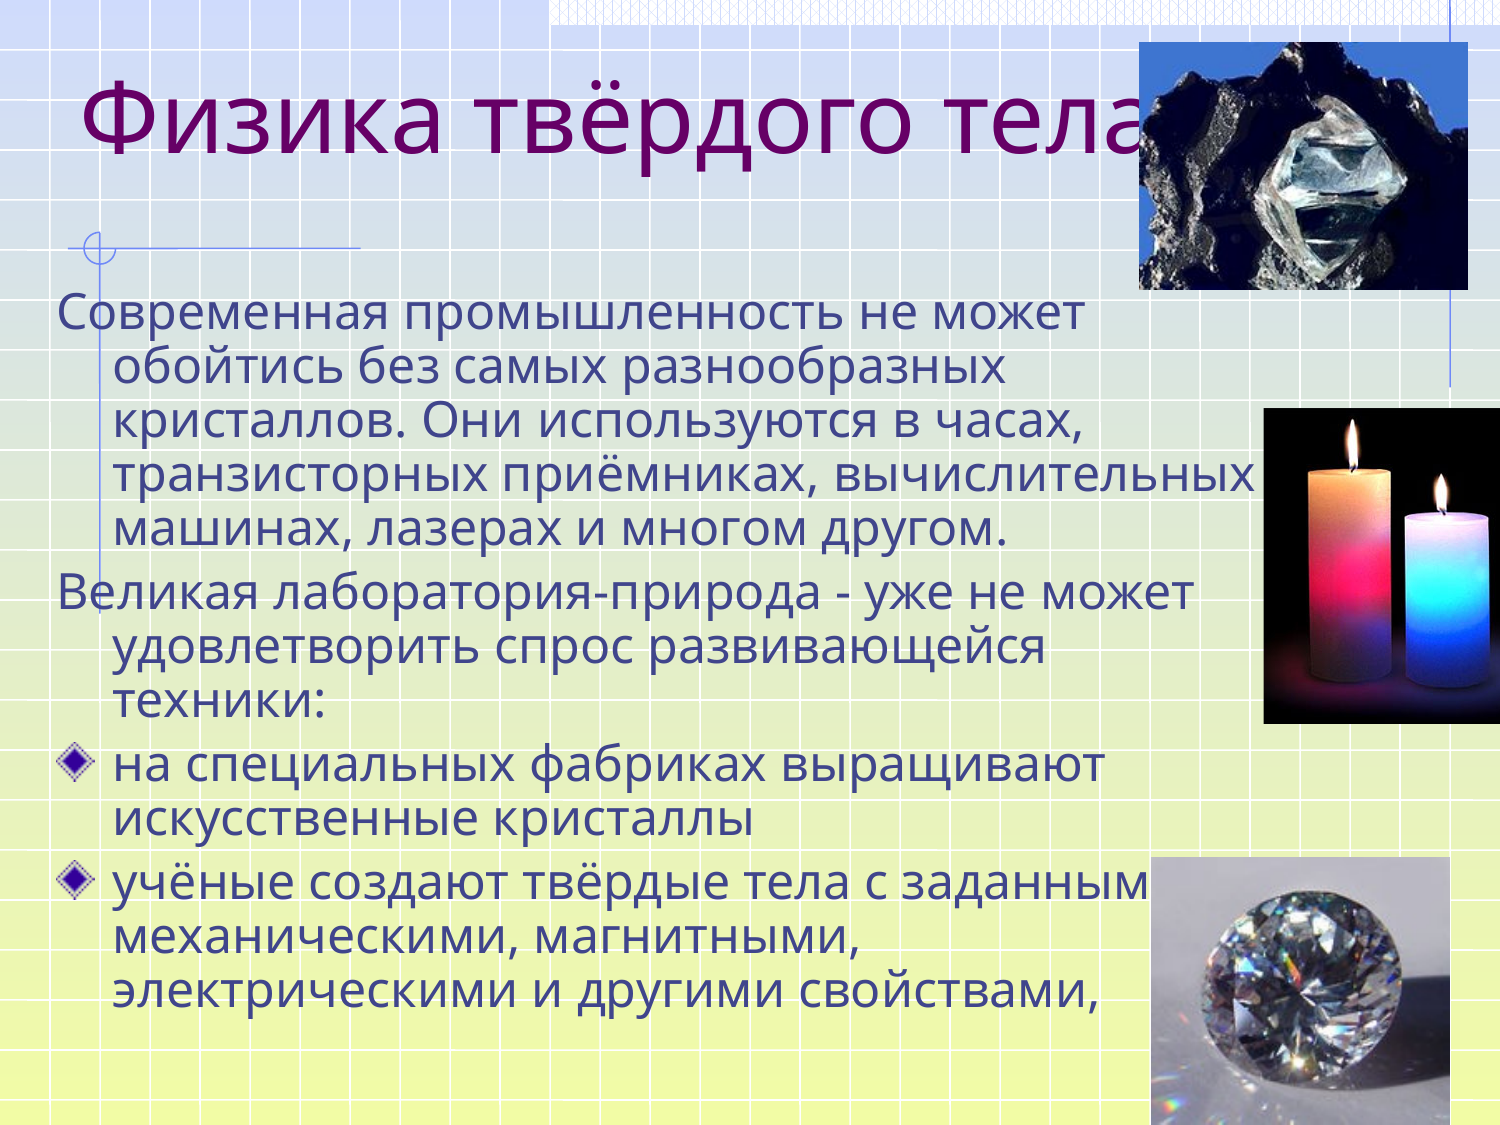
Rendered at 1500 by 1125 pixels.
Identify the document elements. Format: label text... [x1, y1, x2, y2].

picture [56, 742, 95, 782]
picture [1151, 857, 1450, 1125]
picture [56, 860, 95, 900]
picture [1263, 408, 1500, 724]
picture [1139, 42, 1468, 290]
title Физика твёрдого тела [64, 101, 1134, 181]
list Современная промышленность не может обойтись без самых разнообразных кристаллов. Они используются в часах, транзисторных приёмниках, вычислительных машинах, лазерах и многом другом. Великая лаборатория-природа - уже не может удовлетворить спрос развивающейся техники: на специальных фабриках выращивают искусственные кристаллы учёные создают твёрдые тела с заданными механическими, магнитными, электрическими и другими свойствами, [40, 278, 1279, 1071]
